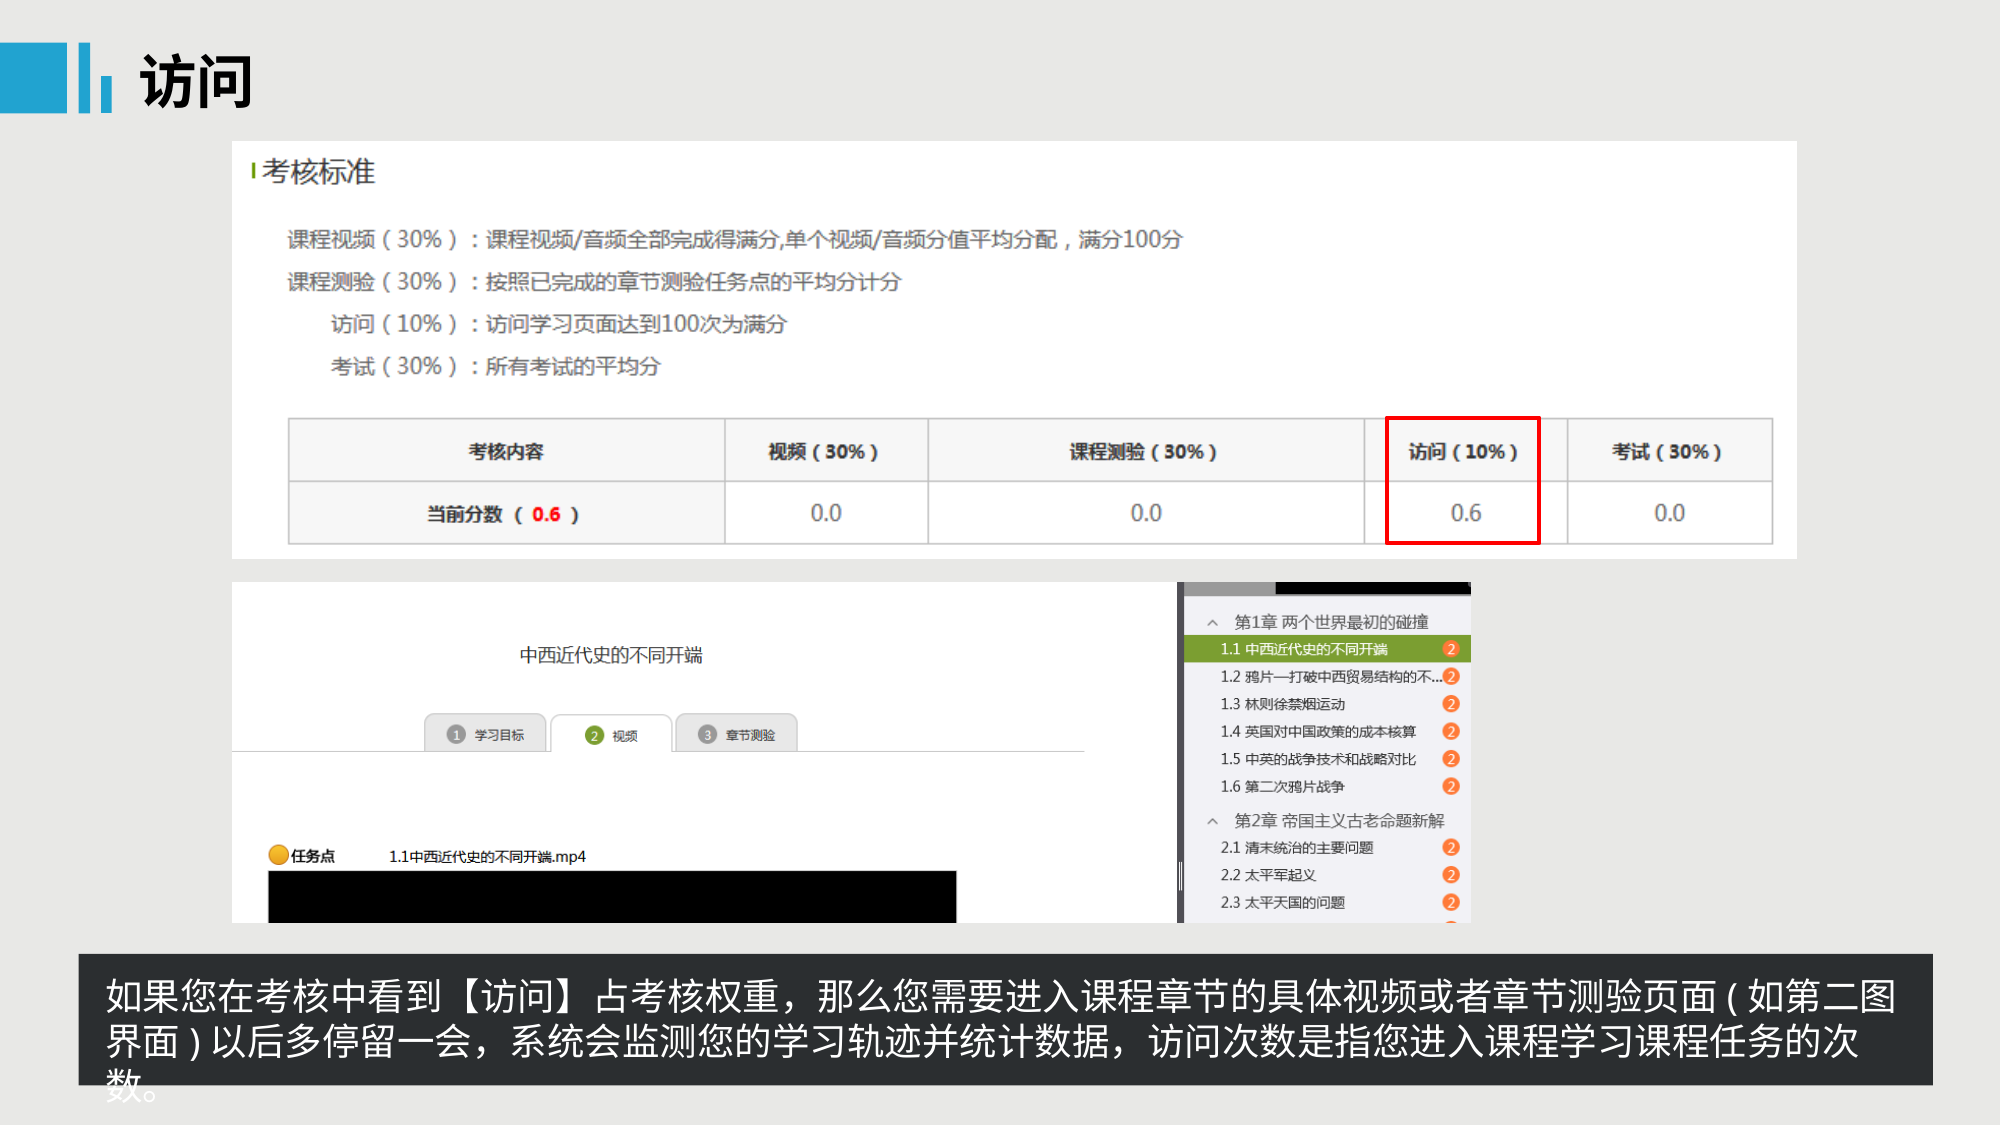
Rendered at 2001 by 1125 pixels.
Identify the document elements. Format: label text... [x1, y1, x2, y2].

text_box [0, 41, 69, 116]
text_box 如果您在考核中看到【访问】占考核权重，那么您需要进入课程章节的具体视频或者章节测验页面(如第二图界面)以后多停留一会，系统会监测您的学习轨迹并统计数据，访问次数是指您进入课程学习课程任务的次数。 [90, 965, 1945, 1115]
text_box [99, 74, 114, 115]
text_box 访问 [123, 38, 708, 123]
text_box [76, 952, 1935, 1087]
picture [231, 582, 1471, 924]
text_box [77, 41, 92, 116]
picture [231, 141, 1797, 559]
